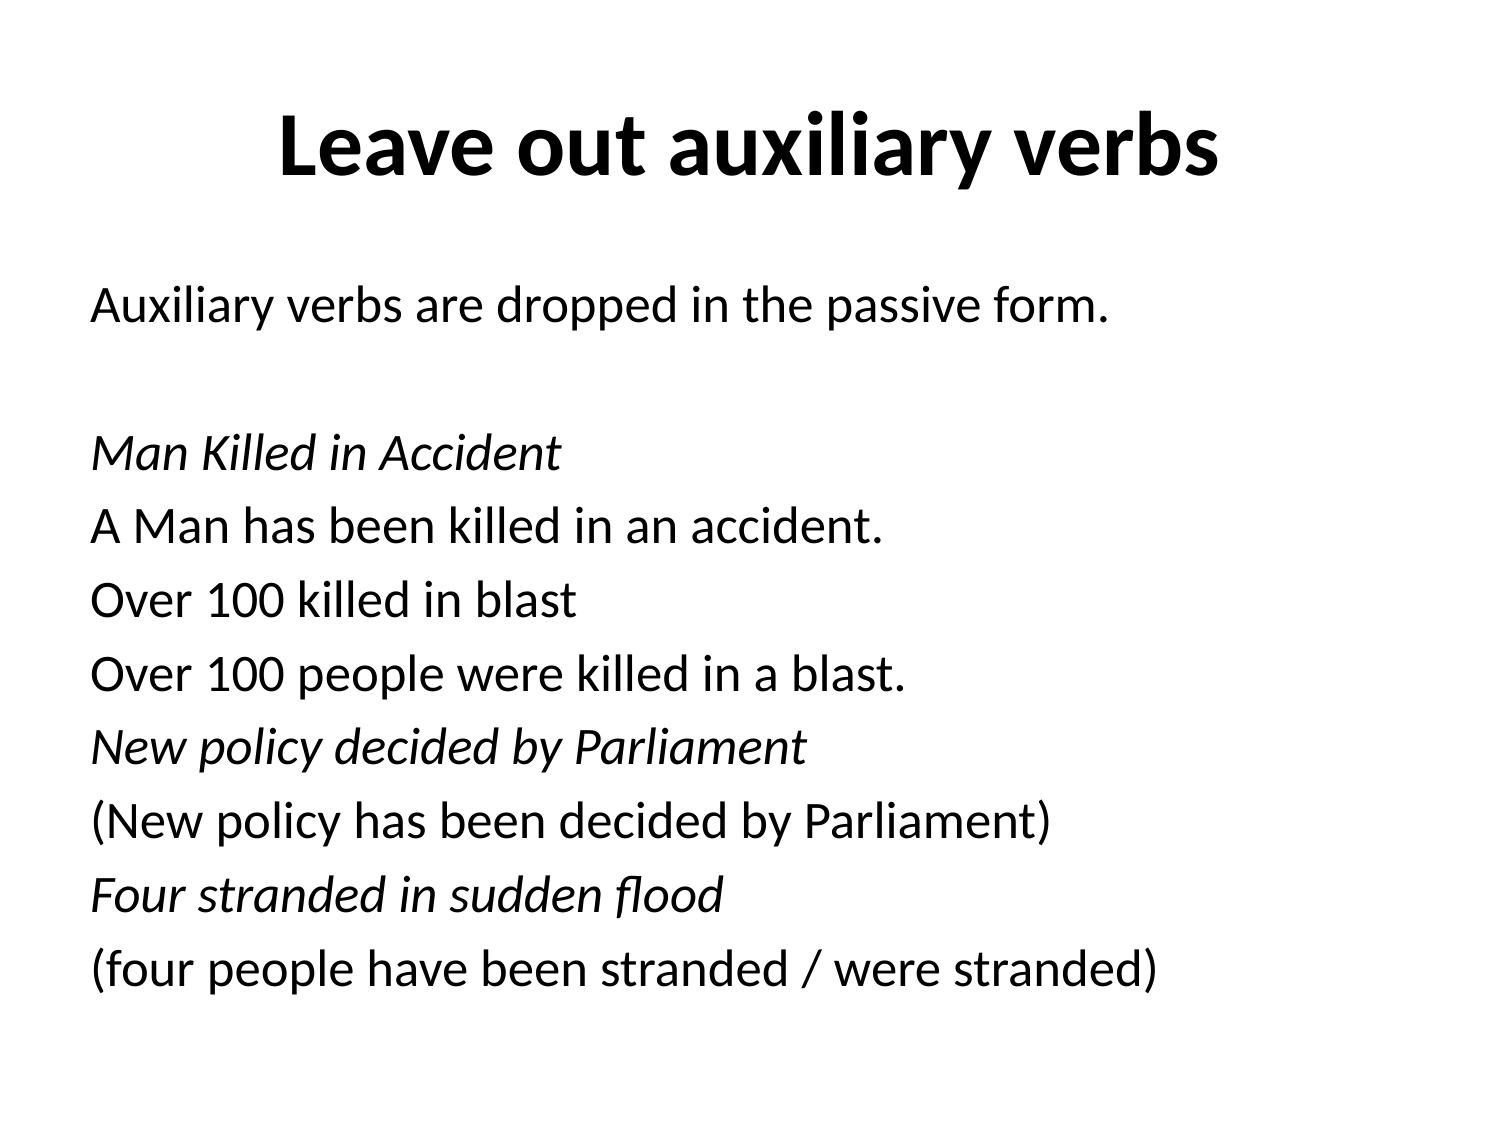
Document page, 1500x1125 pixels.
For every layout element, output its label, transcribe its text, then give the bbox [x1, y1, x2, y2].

list Auxiliary verbs are dropped in the passive form. Man Killed in Accident A Man has been killed in an accident. Over 100 killed in blast Over 100 people were killed in a blast. New policy decided by Parliament (New policy has been decided by Parliament) Four stranded in sudden flood (four people have been stranded / were stranded) [75, 262, 1425, 1005]
title Leave out auxiliary verbs [75, 45, 1425, 233]
